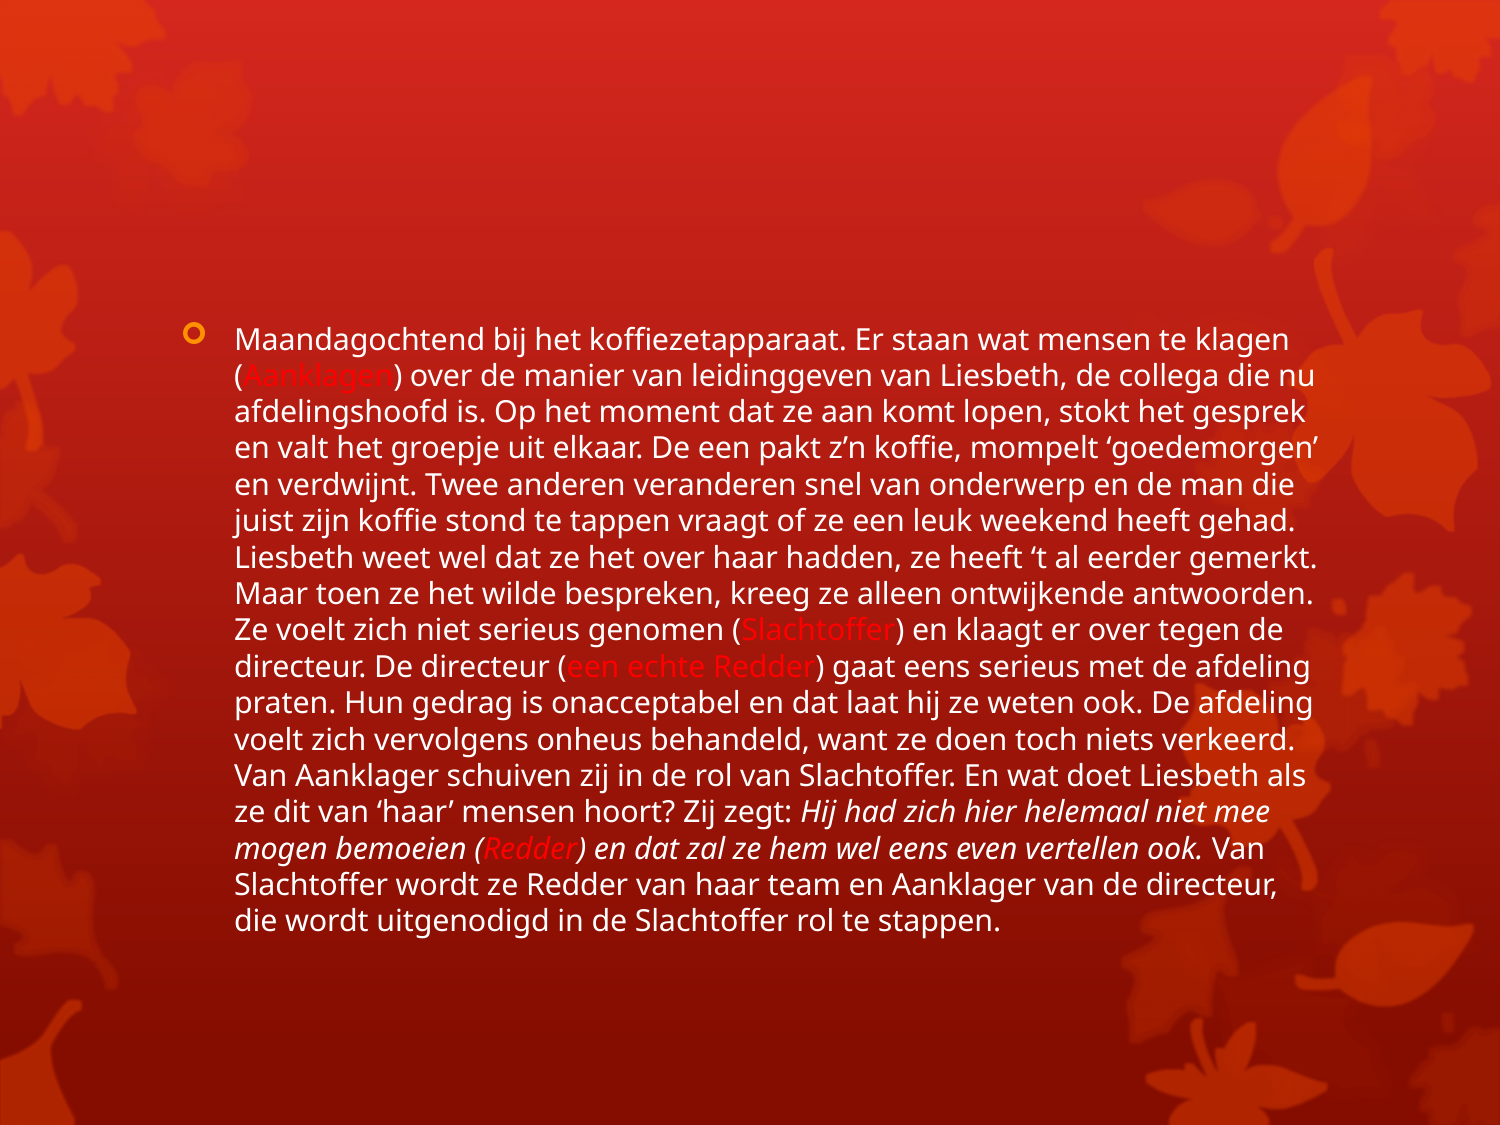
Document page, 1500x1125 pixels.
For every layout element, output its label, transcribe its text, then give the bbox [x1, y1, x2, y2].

list Maandagochtend bij het koffiezetapparaat. Er staan wat mensen te klagen (Aanklagen) over de manier van leidinggeven van Liesbeth, de collega die nu afdelingshoofd is. Op het moment dat ze aan komt lopen, stokt het gesprek en valt het groepje uit elkaar. De een pakt z’n koffie, mompelt ‘goedemorgen’ en verdwijnt. Twee anderen veranderen snel van onderwerp en de man die juist zijn koffie stond te tappen vraagt of ze een leuk weekend heeft gehad. Liesbeth weet wel dat ze het over haar hadden, ze heeft ‘t al eerder gemerkt. Maar toen ze het wilde bespreken, kreeg ze alleen ontwijkende antwoorden. Ze voelt zich niet serieus genomen (Slachtoffer) en klaagt er over tegen de directeur. De directeur (een echte Redder) gaat eens serieus met de afdeling praten. Hun gedrag is onacceptabel en dat laat hij ze weten ook. De afdeling voelt zich vervolgens onheus behandeld, want ze doen toch niets verkeerd. Van Aanklager schuiven zij in de rol van Slachtoffer. En wat doet Liesbeth als ze dit van ‘haar’ mensen hoort? Zij zegt: Hij had zich hier helemaal niet mee mogen bemoeien (Redder) en dat zal ze hem wel eens even vertellen ook. Van Slachtoffer wordt ze Redder van haar team en Aanklager van de directeur, die wordt uitgenodigd in de Slachtoffer rol te stappen. [165, 296, 1335, 962]
